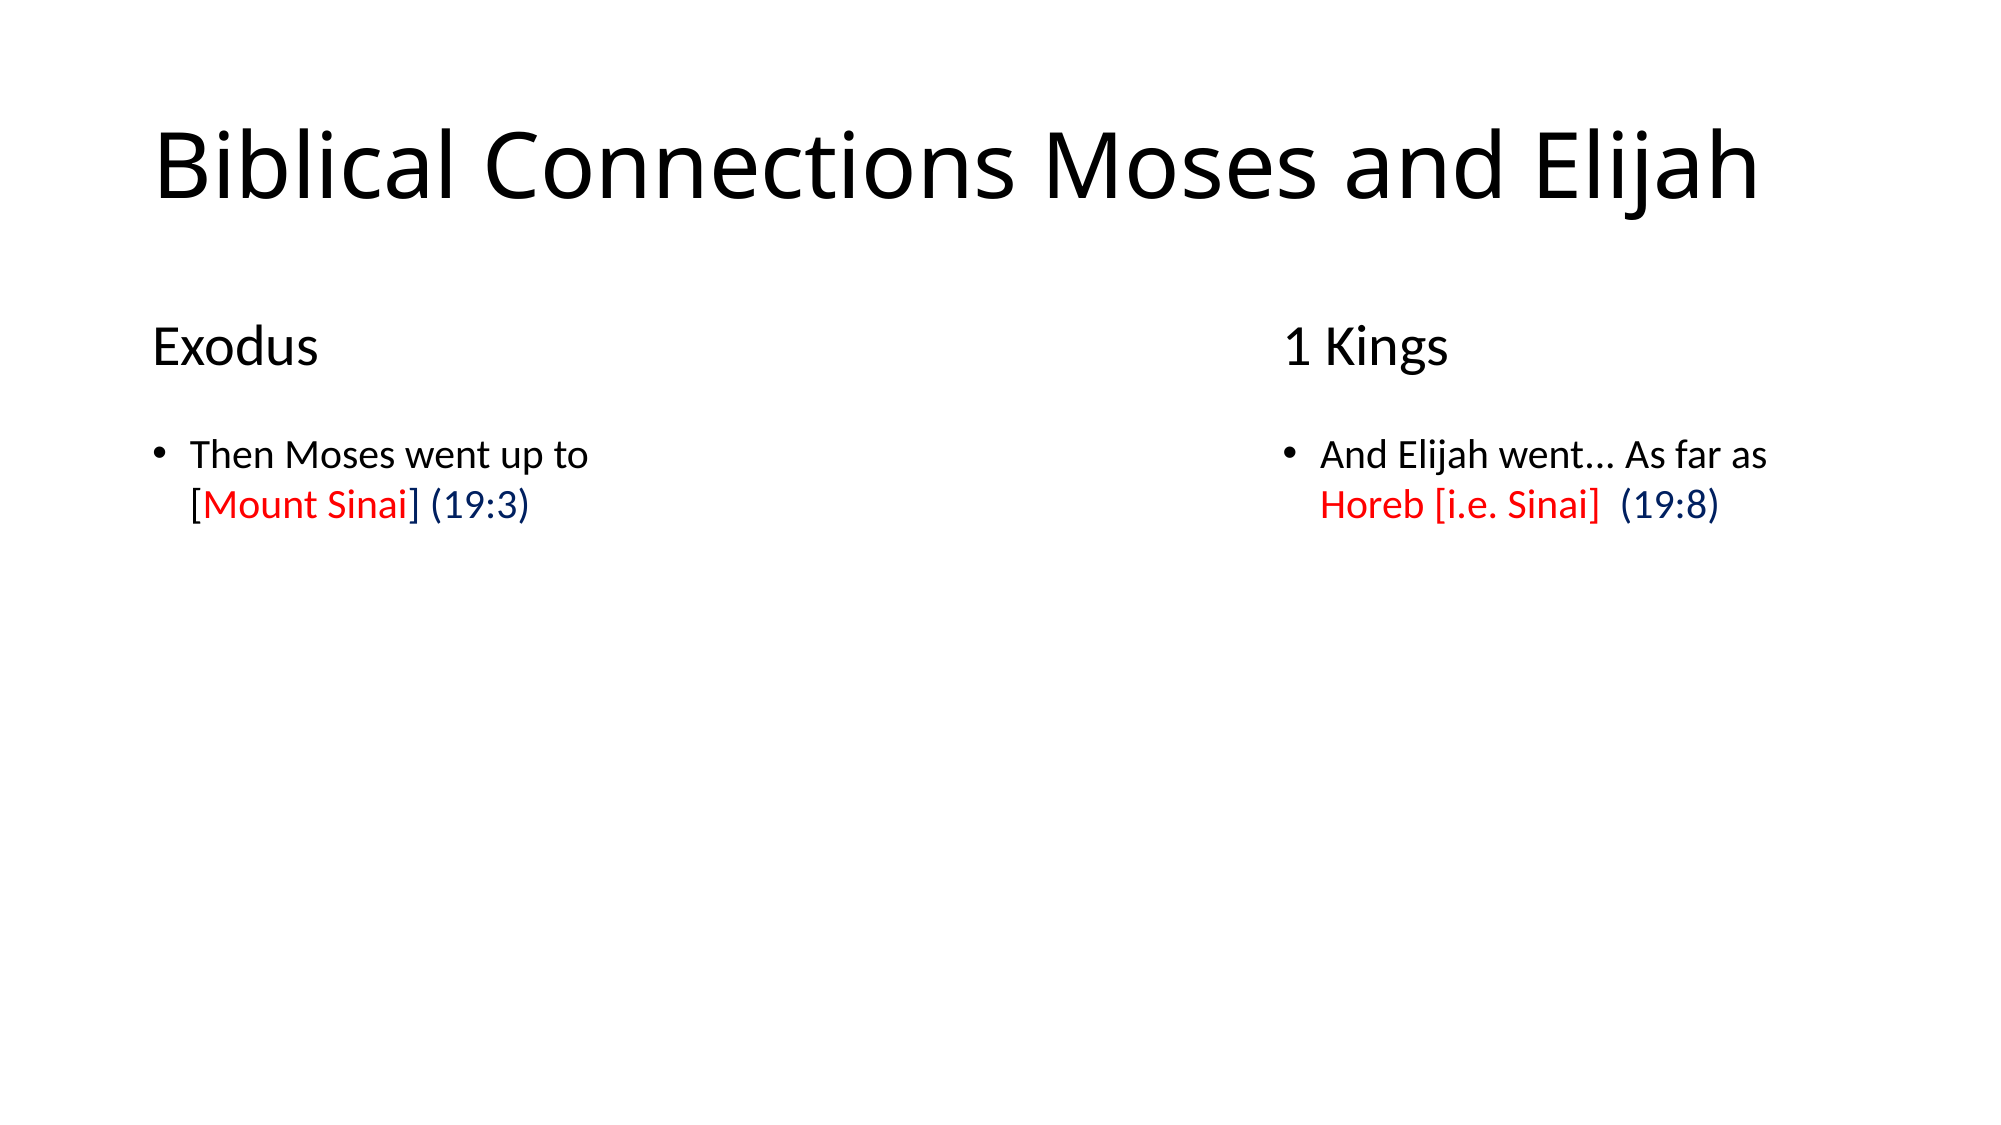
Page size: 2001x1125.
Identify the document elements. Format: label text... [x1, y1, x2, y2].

title Biblical Connections Moses and Elijah [137, 59, 1863, 278]
list Exodus Then Moses went up to [Mount Sinai] (19:3) 1 Kings And Elijah went... As far as Horeb [i.e. Sinai] (19:8) [137, 299, 1863, 1014]
